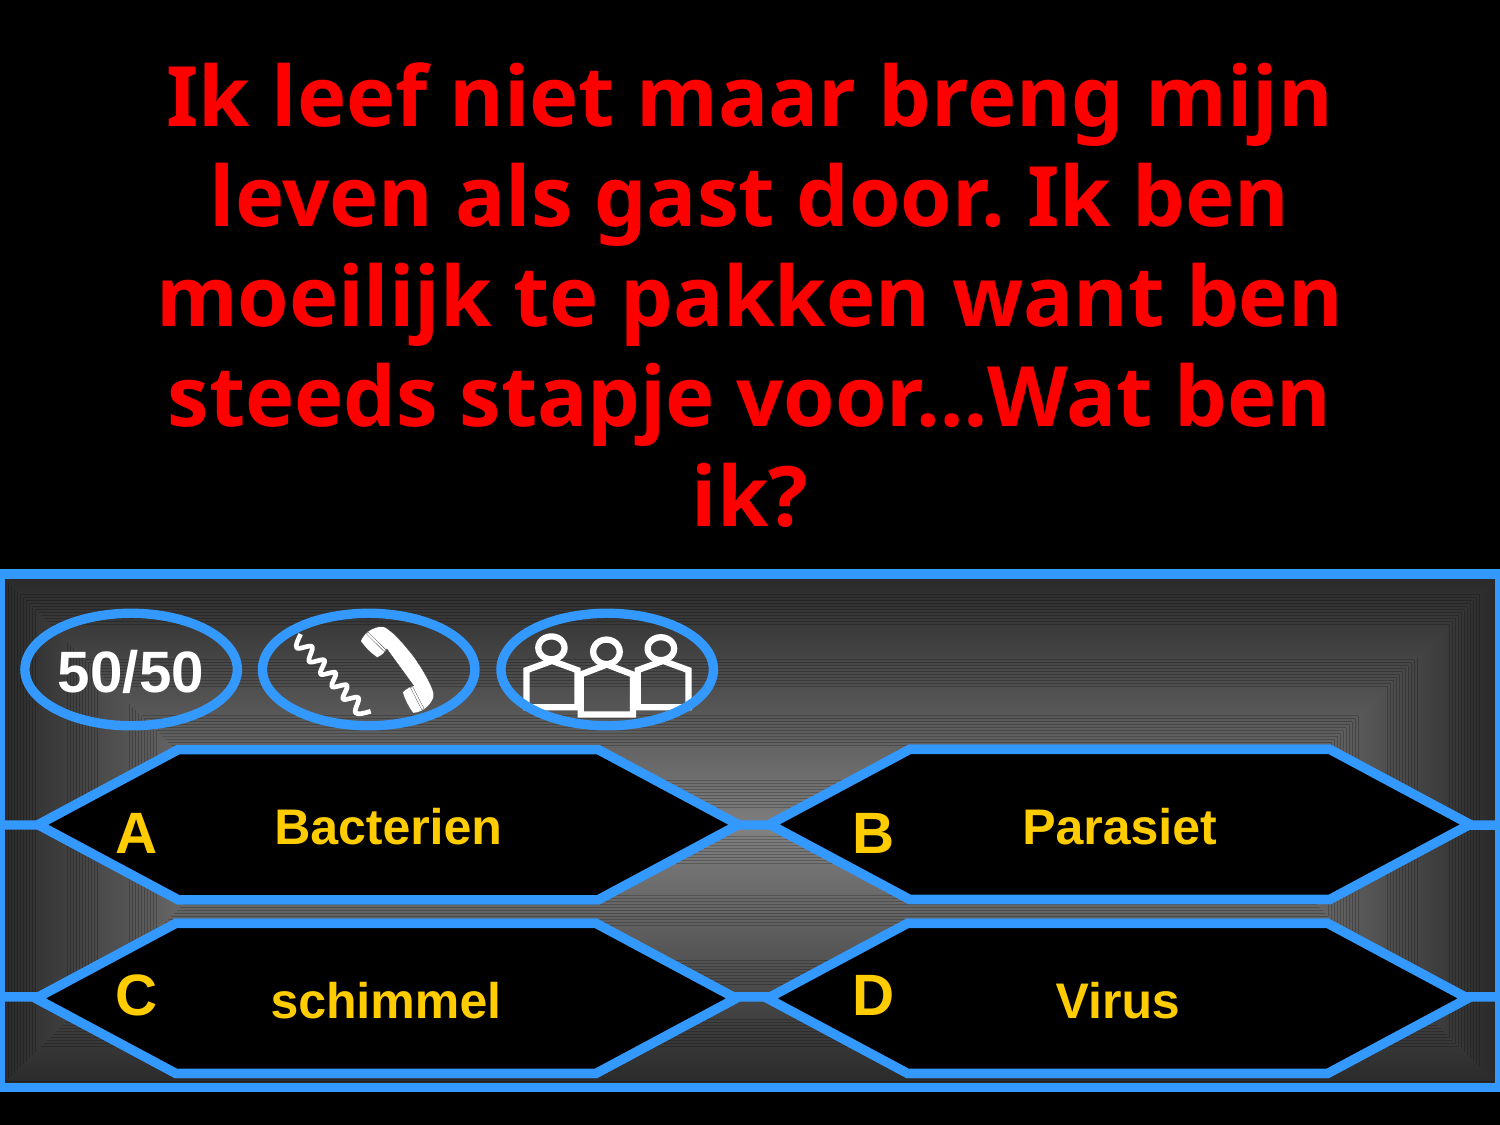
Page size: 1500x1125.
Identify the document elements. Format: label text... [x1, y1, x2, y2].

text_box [324, 624, 435, 730]
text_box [0, 574, 1500, 1088]
title Ik leef niet maar breng mijn leven als gast door. Ik ben moeilijk te pakken want ben steeds stapje voor…Wat ben ik? [112, 87, 1388, 500]
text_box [526, 636, 689, 715]
